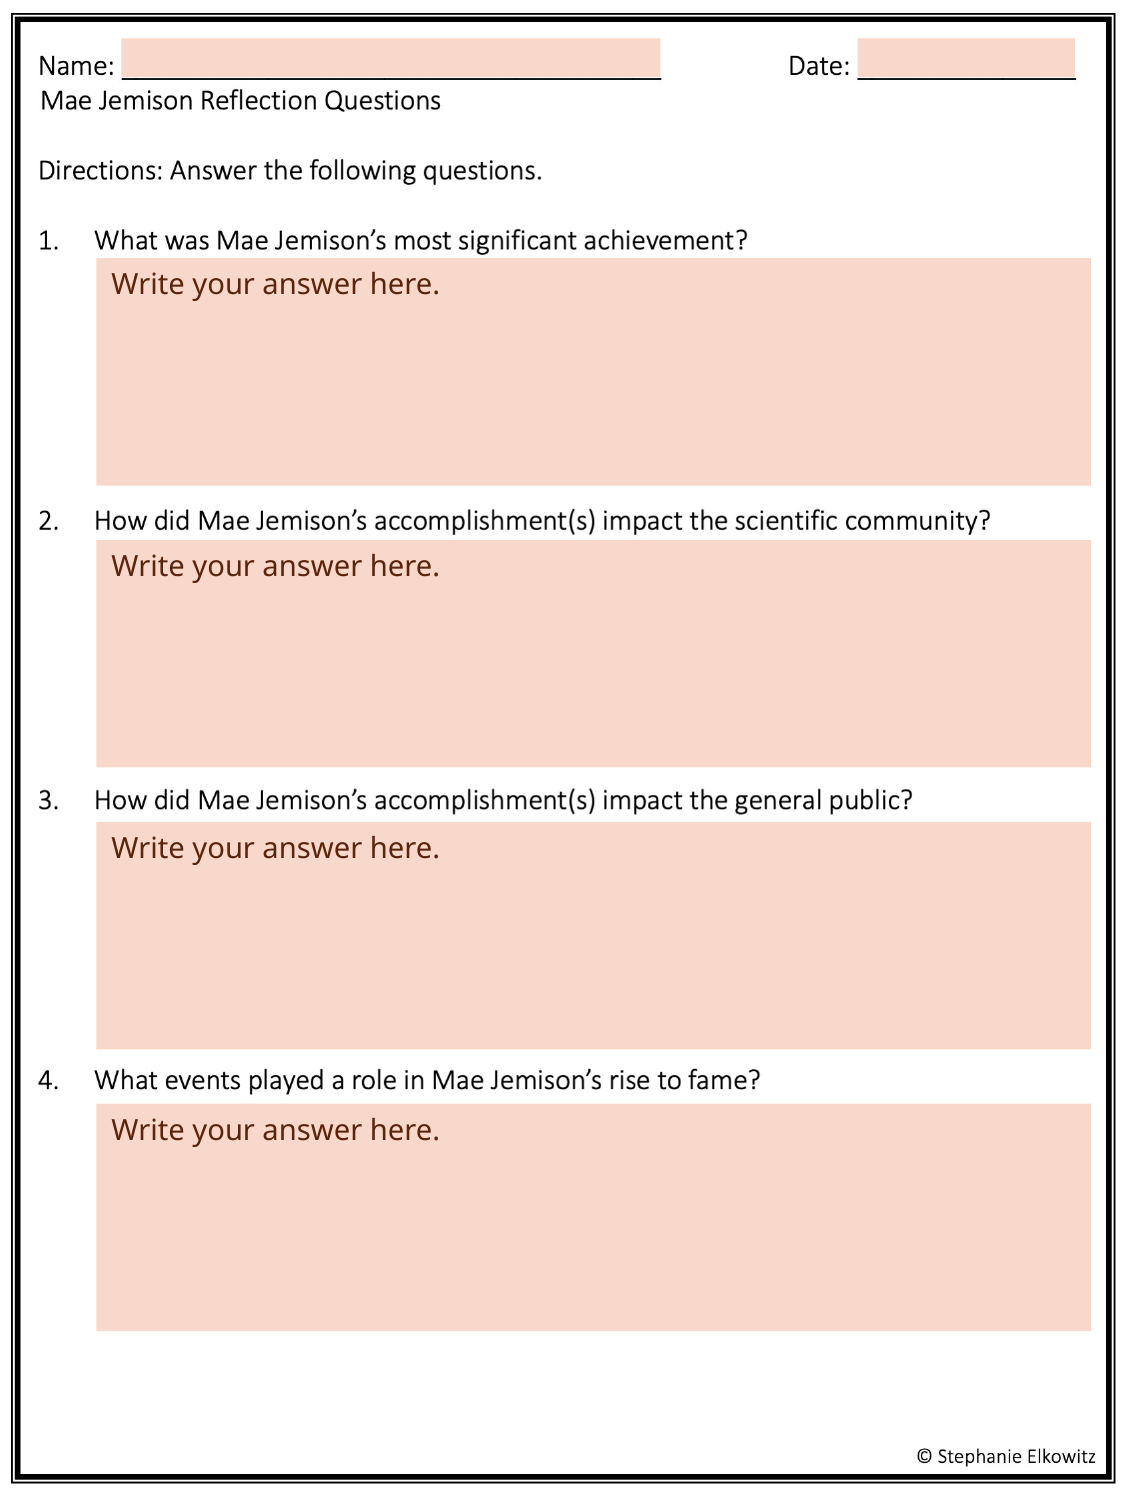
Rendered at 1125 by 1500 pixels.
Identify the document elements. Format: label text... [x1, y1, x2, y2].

text_box Write your answer here. [95, 821, 1092, 1050]
text_box [857, 37, 1076, 78]
text_box Write your answer here. [95, 539, 1092, 769]
picture [0, 0, 1125, 1500]
text_box Write your answer here. [95, 1103, 1092, 1332]
text_box Write your answer here. [95, 257, 1092, 487]
text_box [120, 37, 662, 78]
